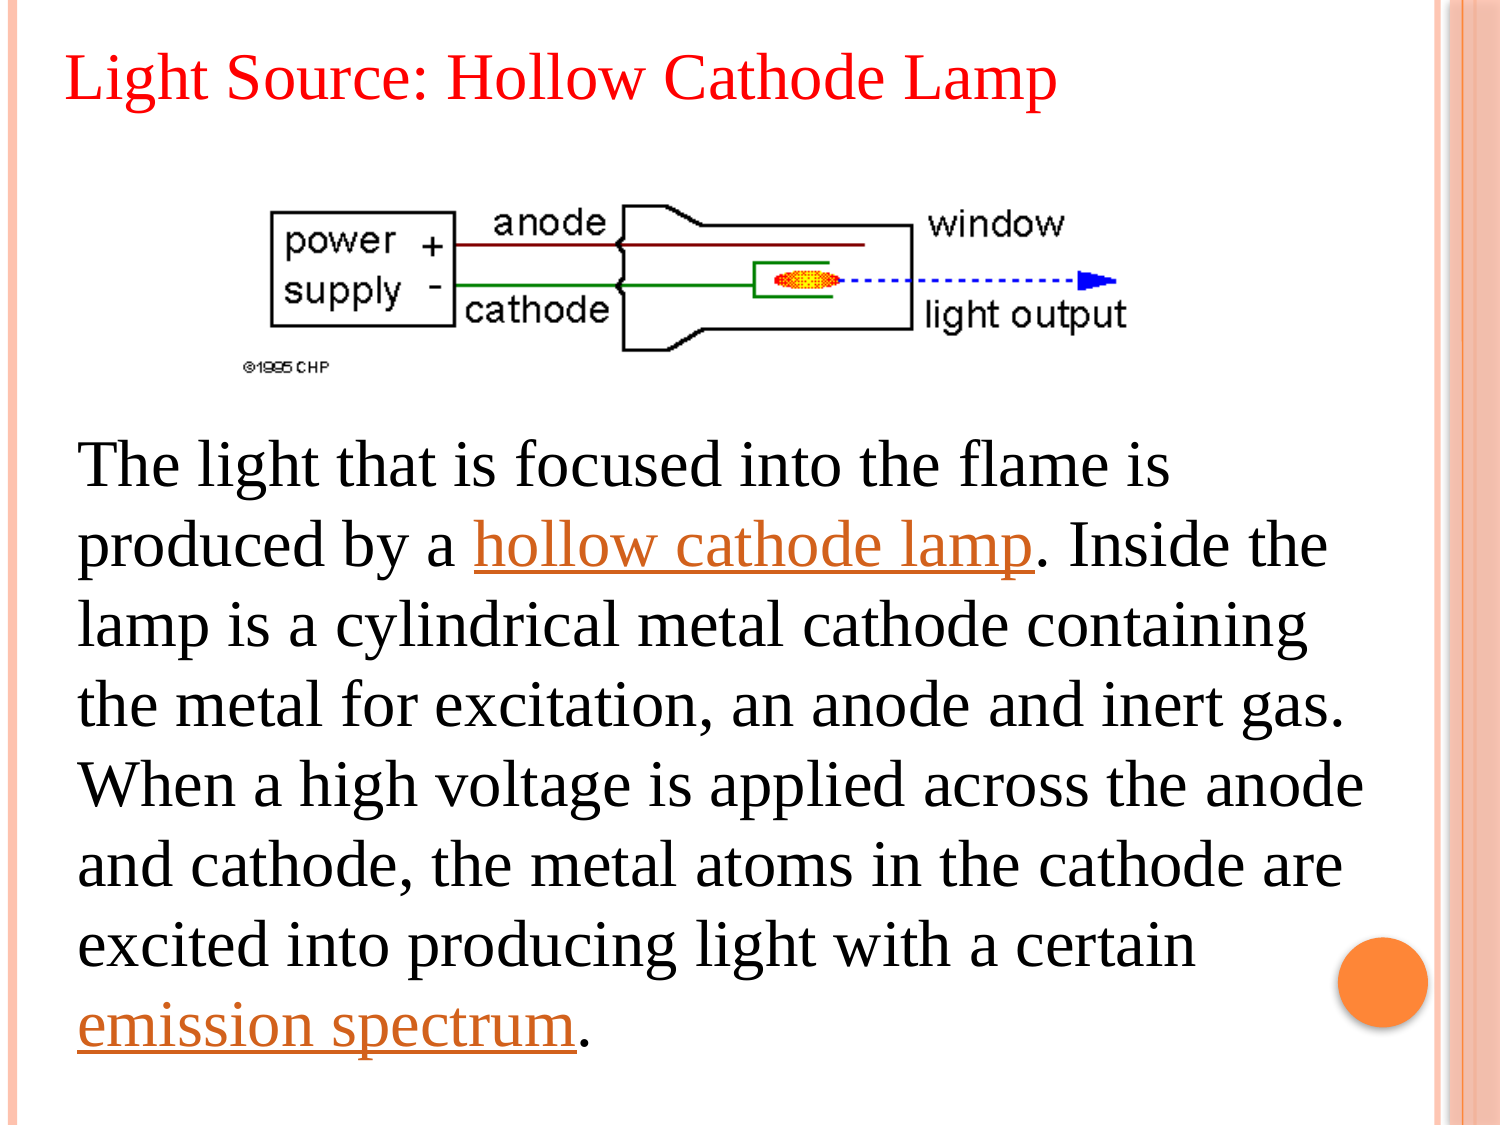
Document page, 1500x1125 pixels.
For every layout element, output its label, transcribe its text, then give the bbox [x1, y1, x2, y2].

picture [236, 174, 1151, 379]
text_box Light Source: Hollow Cathode Lamp [49, 24, 1400, 125]
text_box The light that is focused into the flame is produced by a hollow cathode lamp. Inside the lamp is a cylindrical metal cathode containing the metal for excitation, an anode and inert gas. When a high voltage is applied across the anode and cathode, the metal atoms in the cathode are excited into producing light with a certain emission spectrum. [62, 412, 1388, 1067]
